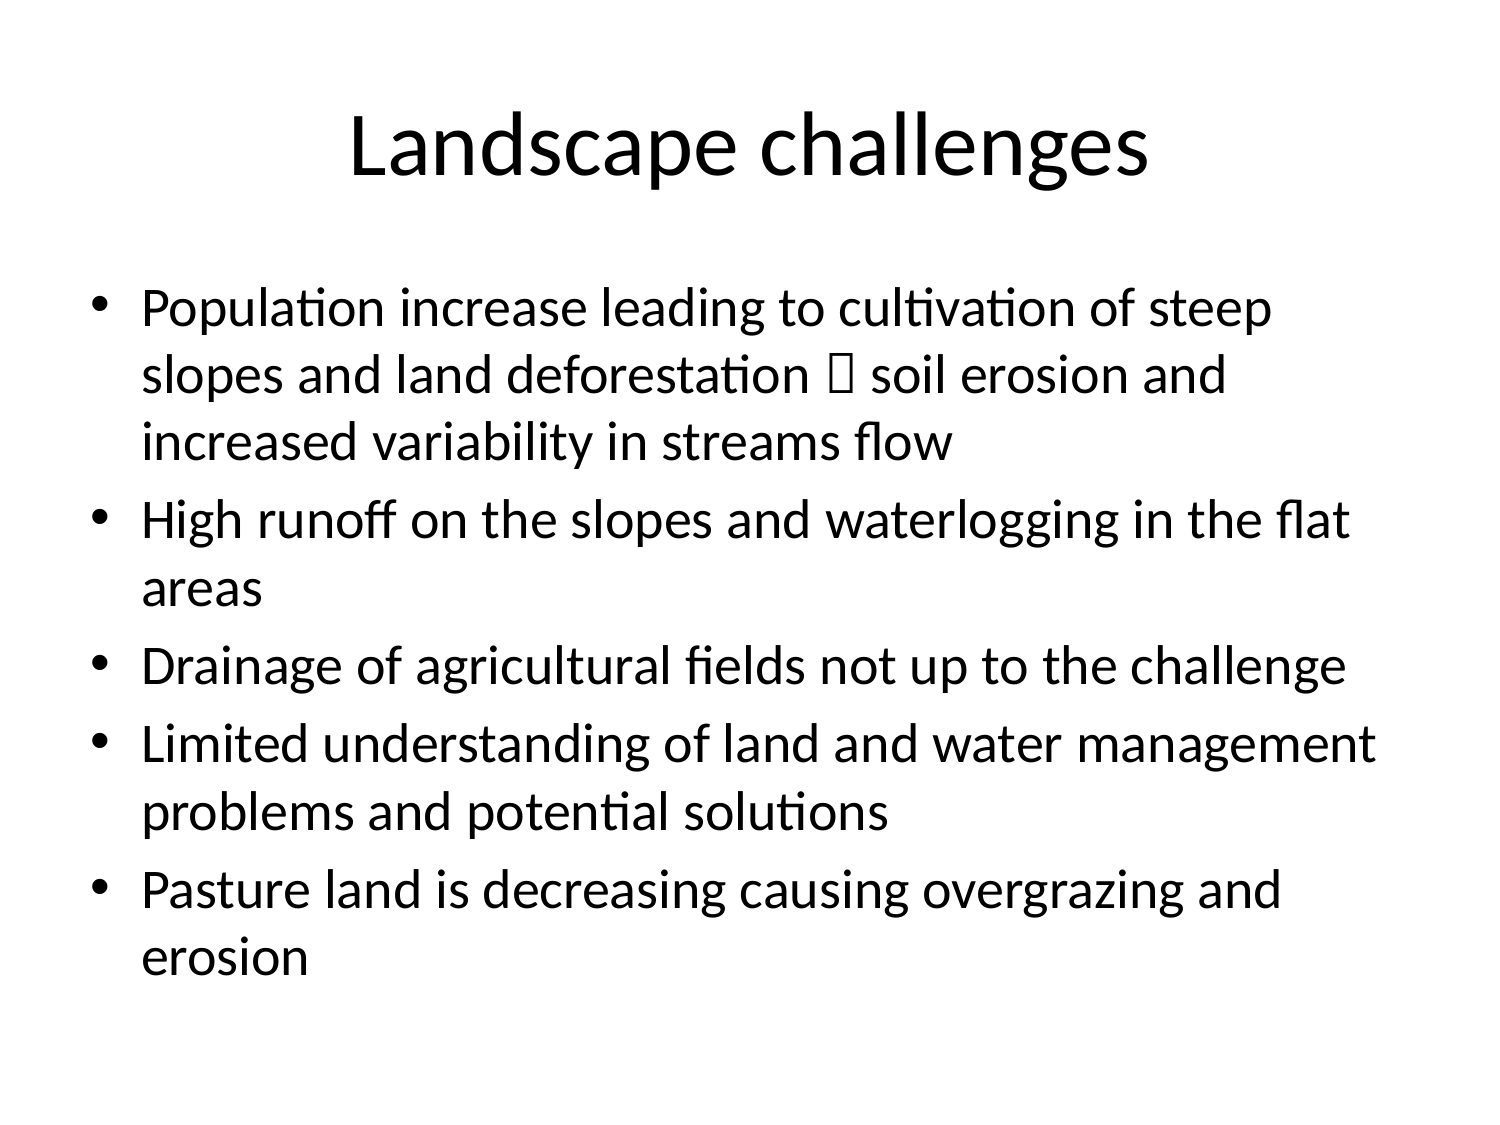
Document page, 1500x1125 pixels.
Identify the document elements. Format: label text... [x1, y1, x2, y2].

title Landscape challenges [75, 45, 1425, 233]
list Population increase leading to cultivation of steep slopes and land deforestation  soil erosion and increased variability in streams flow High runoff on the slopes and waterlogging in the flat areas Drainage of agricultural fields not up to the challenge Limited understanding of land and water management problems and potential solutions Pasture land is decreasing causing overgrazing and erosion [75, 262, 1425, 1005]
